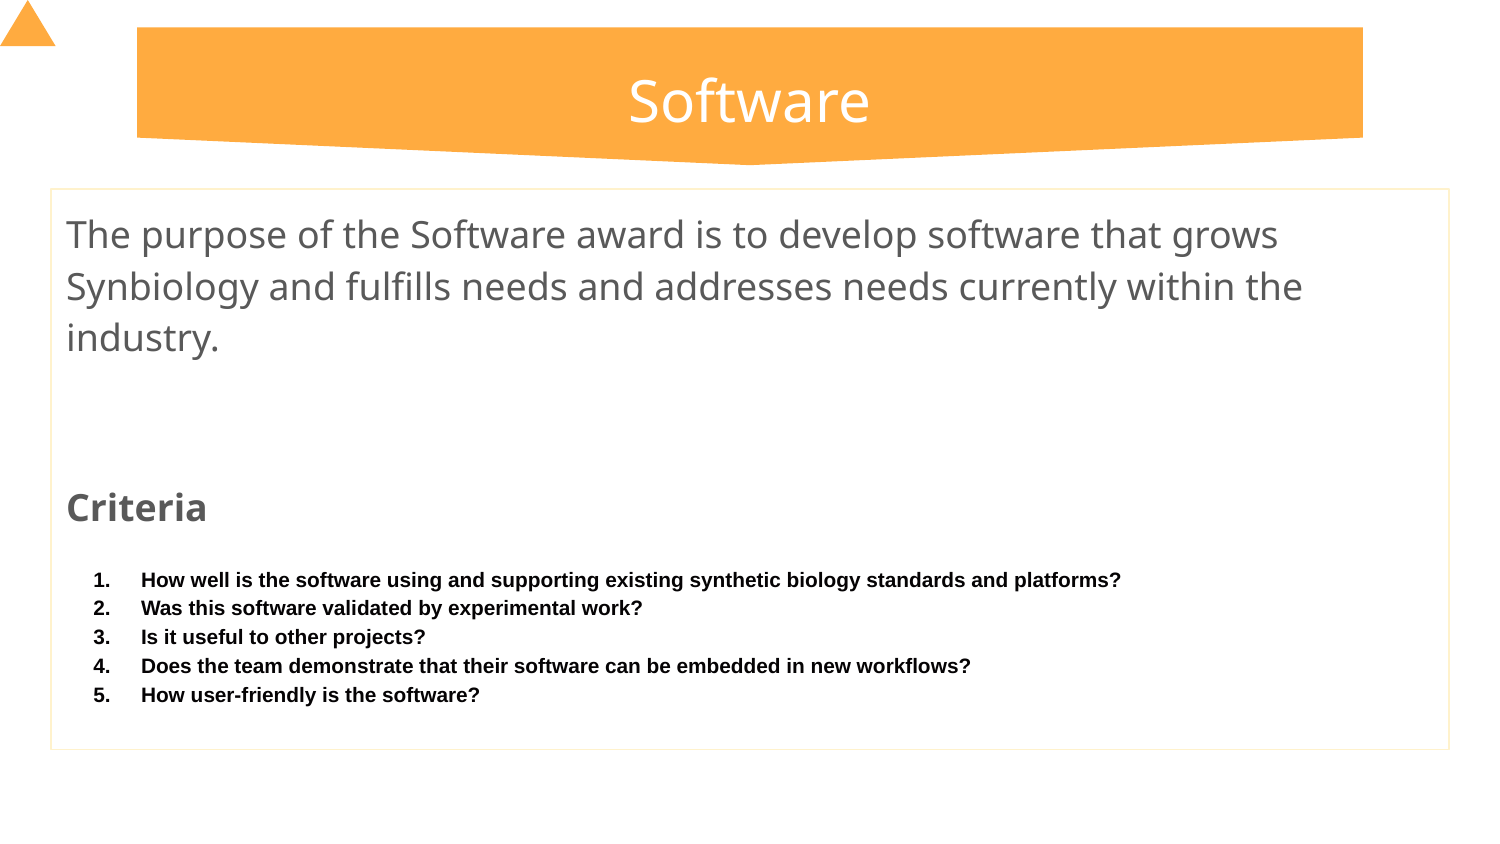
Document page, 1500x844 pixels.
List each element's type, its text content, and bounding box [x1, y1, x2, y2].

list The purpose of the Software award is to develop software that grows Synbiology and fulfills needs and addresses needs currently within the industry. Criteria How well is the software using and supporting existing synthetic biology standards and platforms? Was this software validated by experimental work? Is it useful to other projects? Does the team demonstrate that their software can be embedded in new workflows? How user-friendly is the software? [51, 189, 1449, 750]
text_box [137, 27, 1363, 49]
text_box [279, 144, 1221, 166]
text_box [0, 0, 56, 47]
title Software [51, 49, 1449, 144]
